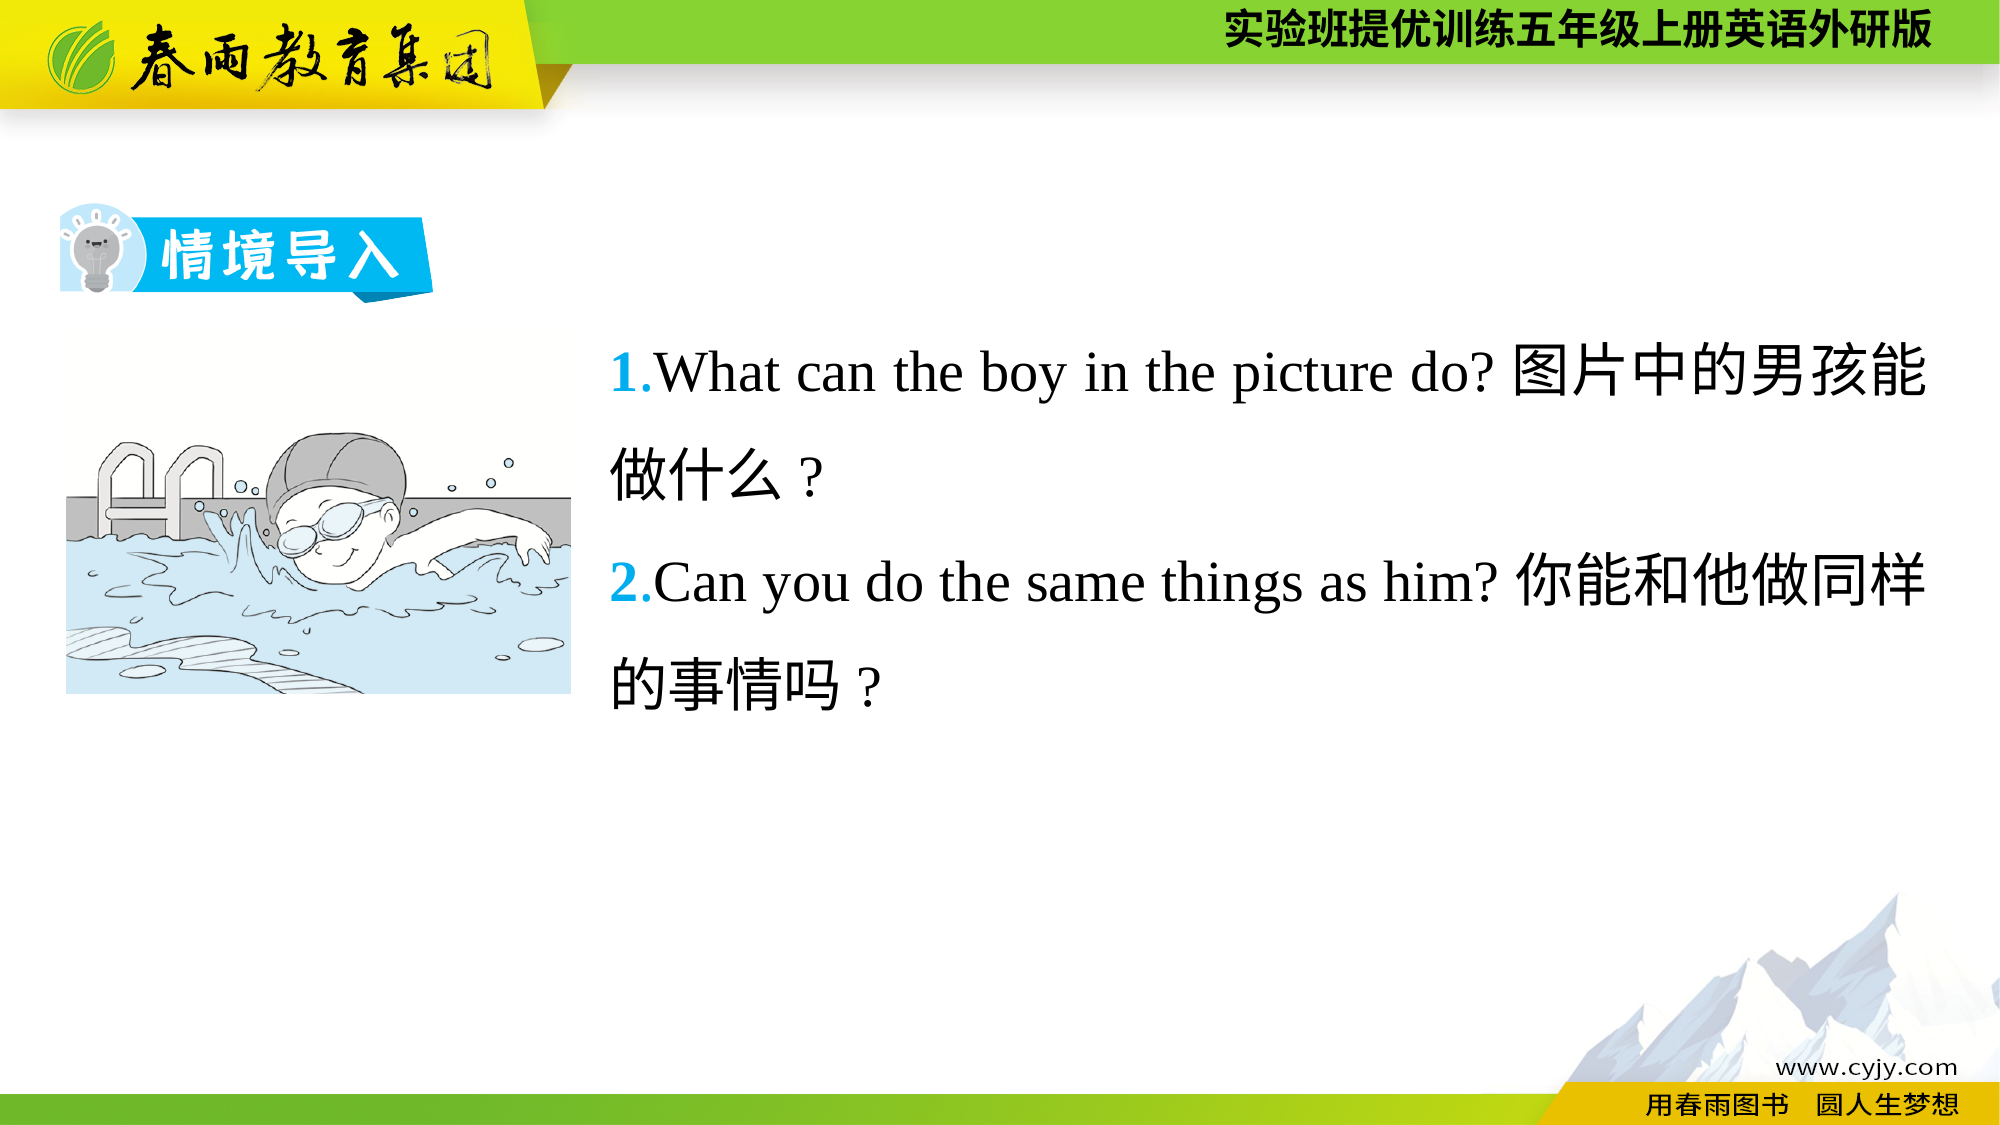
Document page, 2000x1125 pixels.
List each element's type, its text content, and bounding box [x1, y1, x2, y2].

picture [0, 0, 2000, 1125]
list 1.What can the boy in the picture do?图片中的男孩能做什么? 2.Can you do the same things as him?你能和他做同样的事情吗? [594, 290, 1944, 505]
